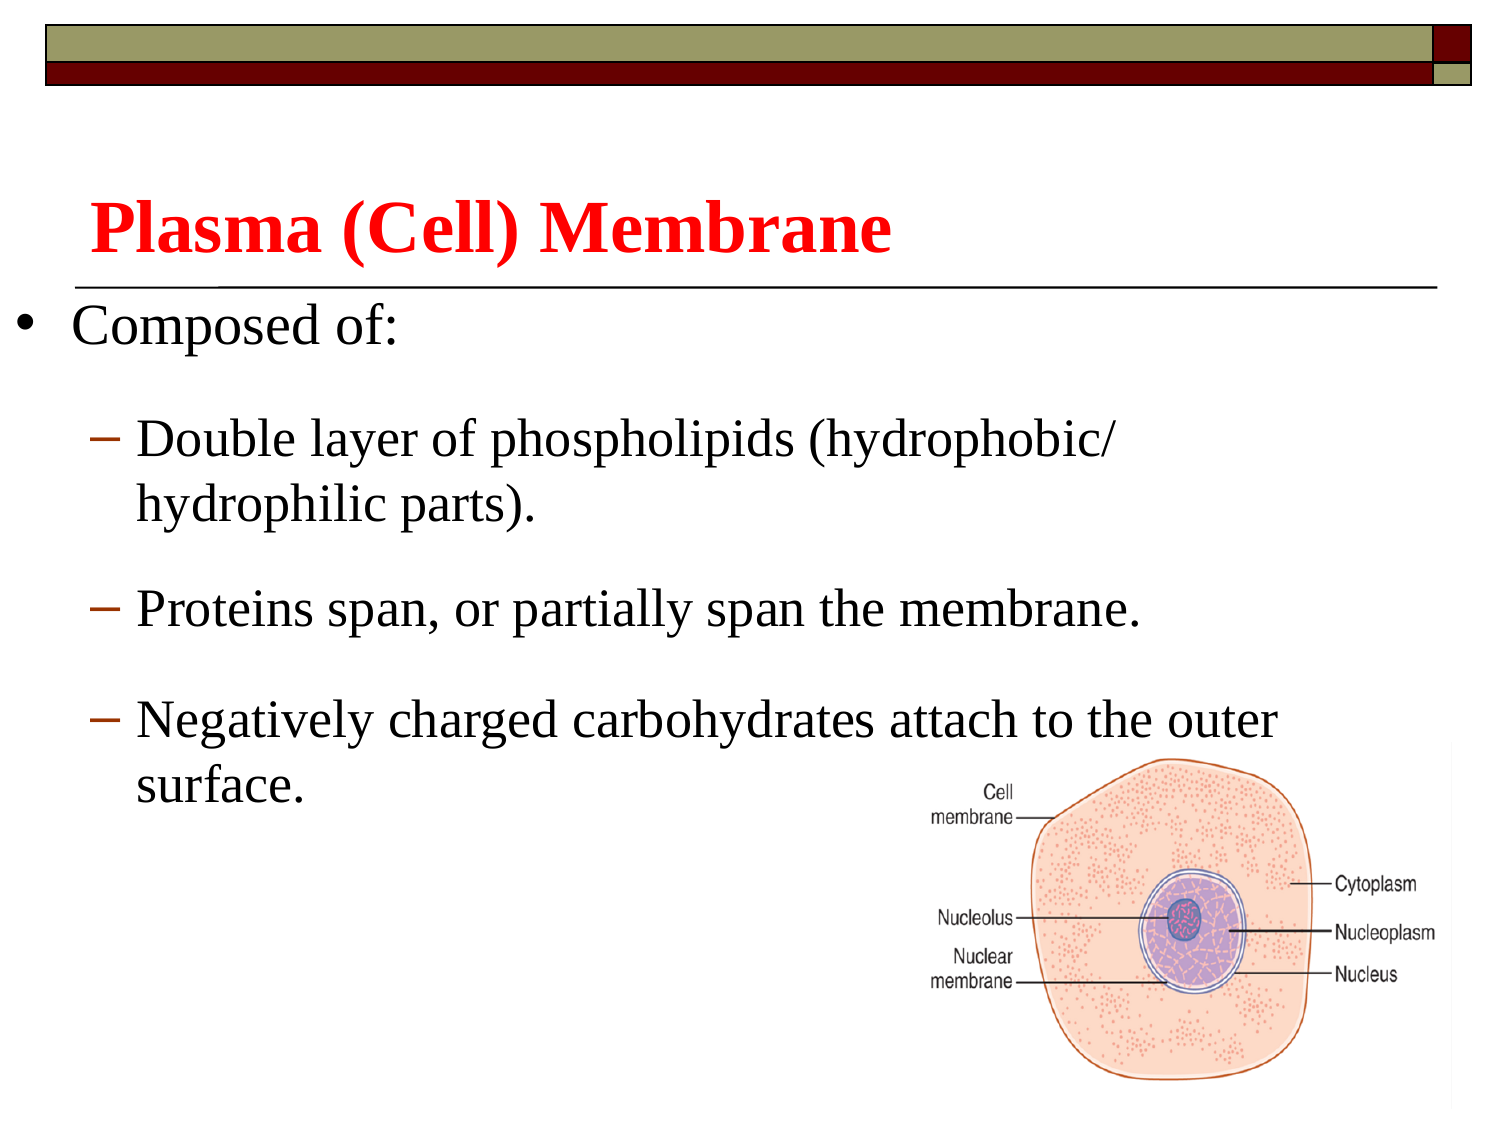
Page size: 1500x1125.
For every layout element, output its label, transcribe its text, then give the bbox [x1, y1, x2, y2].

picture [731, 574, 1500, 1125]
text_box Composed of: Double layer of phospholipids (hydrophobic/ hydrophilic parts). Proteins span, or partially span the membrane. Negatively charged carbohydrates attach to the outer surface. [0, 278, 1325, 1064]
title Plasma (Cell) Membrane [74, 87, 1426, 276]
